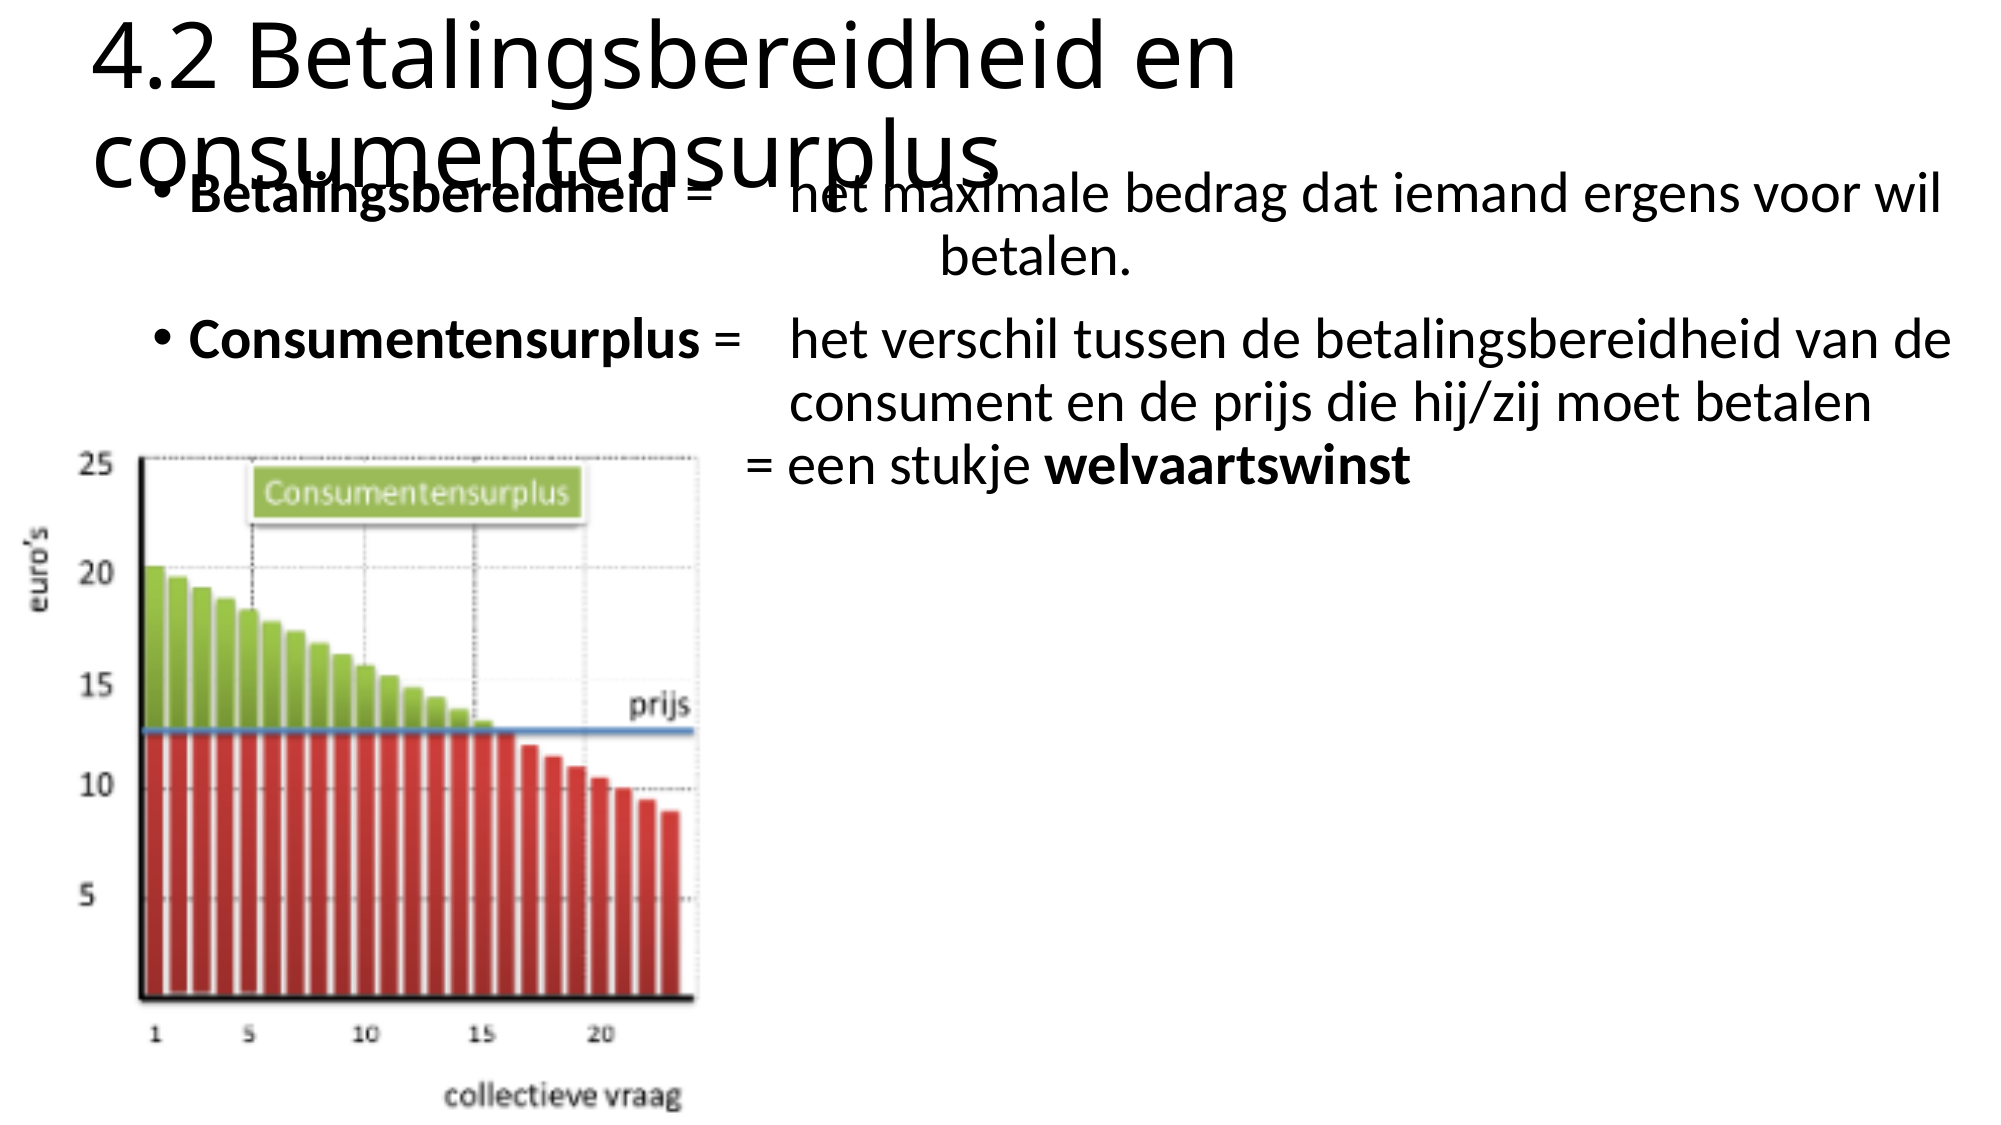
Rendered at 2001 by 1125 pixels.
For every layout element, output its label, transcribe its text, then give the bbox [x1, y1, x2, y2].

title 4.2 Betalingsbereidheid en consumentensurplus [76, 0, 2000, 218]
list Betalingsbereidheid = het maximale bedrag dat iemand ergens voor wil betalen. Consumentensurplus = het verschil tussen de betalingsbereidheid van de consument en de prijs die hij/zij moet betalen = een stukje welvaartswinst [137, 154, 1985, 1107]
picture [0, 391, 719, 1125]
